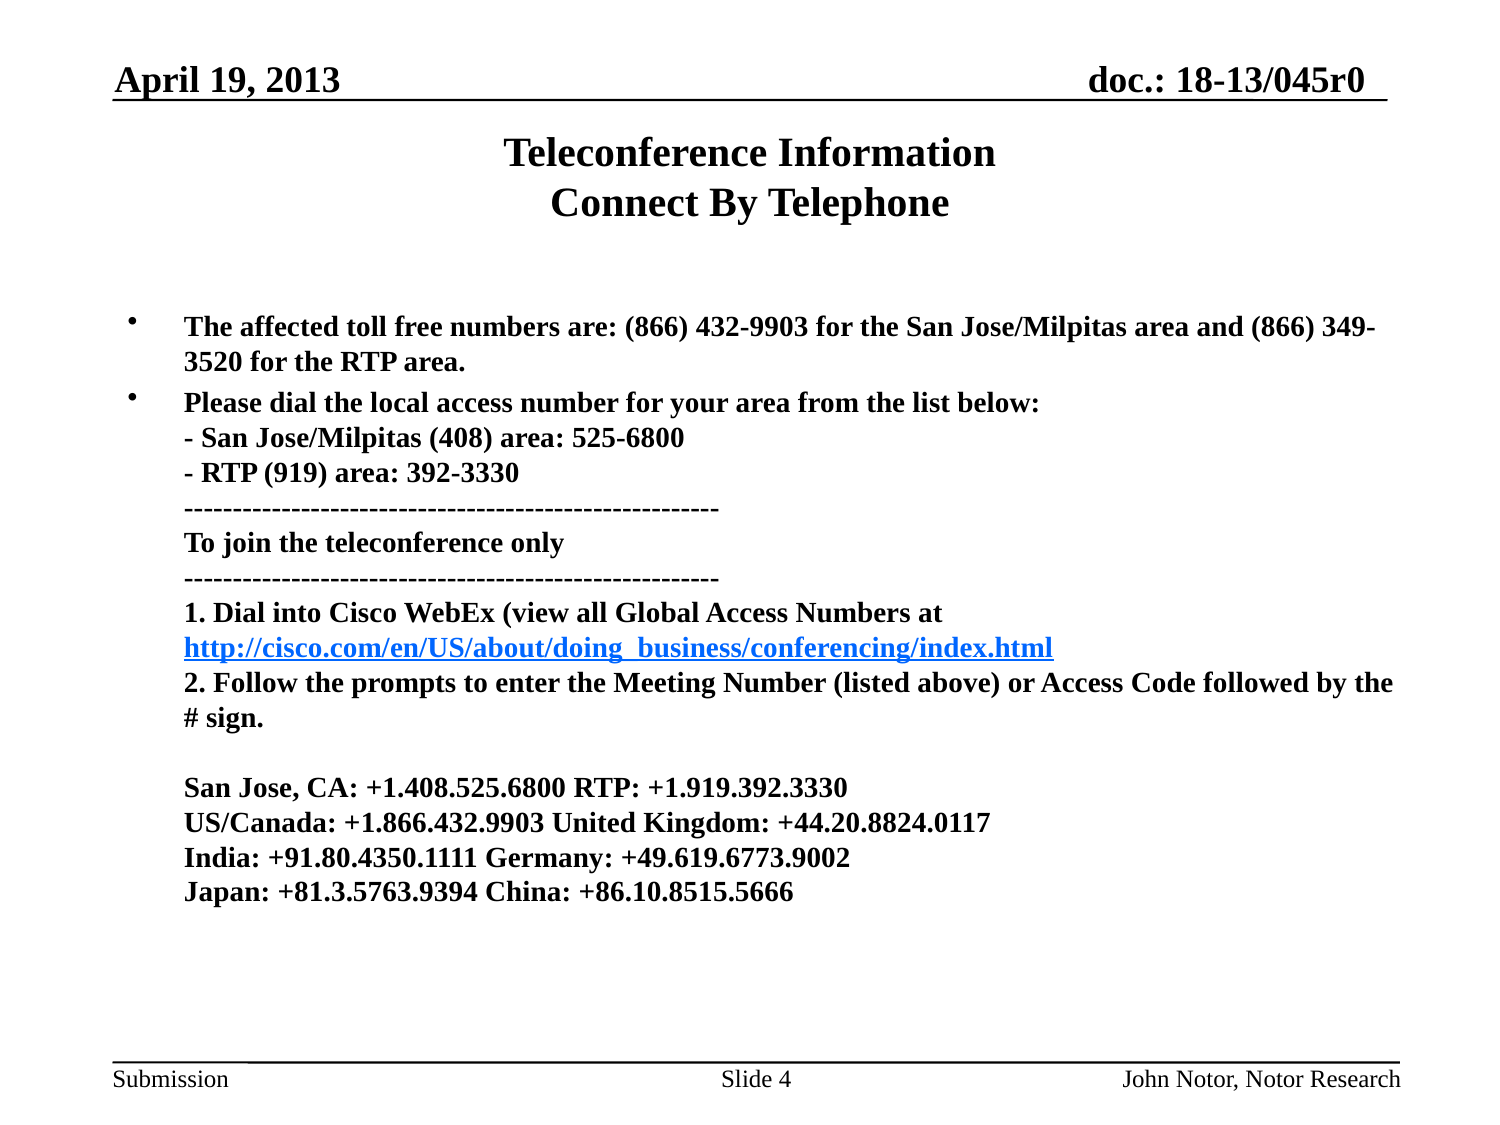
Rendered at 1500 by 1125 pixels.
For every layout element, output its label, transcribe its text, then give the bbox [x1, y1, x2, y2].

title Teleconference Information Connect By Telephone [112, 112, 1388, 238]
footer John Notor, Notor Research [1087, 1062, 1402, 1094]
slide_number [114, 54, 343, 101]
slide_number Slide 4 [712, 1061, 800, 1093]
list The affected toll free numbers are: (866) 432-9903 for the San Jose/Milpitas area and (866) 349-3520 for the RTP area. Please dial the local access number for your area from the list below: - San Jose/Milpitas (408) area: 525-6800 - RTP (919) area: 392-3330 ------------------------------------------------------- To join the teleconference only ------------------------------------------------------- 1. Dial into Cisco WebEx (view all Global Access Numbers at http://cisco.com/en/US/about/doing_business/conferencing/index.html 2. Follow the prompts to enter the Meeting Number (listed above) or Access Code followed by the # sign. San Jose, CA: +1.408.525.6800 RTP: +1.919.392.3330 US/Canada: +1.866.432.9903 United Kingdom: +44.20.8824.0117 India: +91.80.4350.1111 Germany: +49.619.6773.9002 Japan: +81.3.5763.9394 China: +86.10.8515.5666 [112, 299, 1426, 976]
